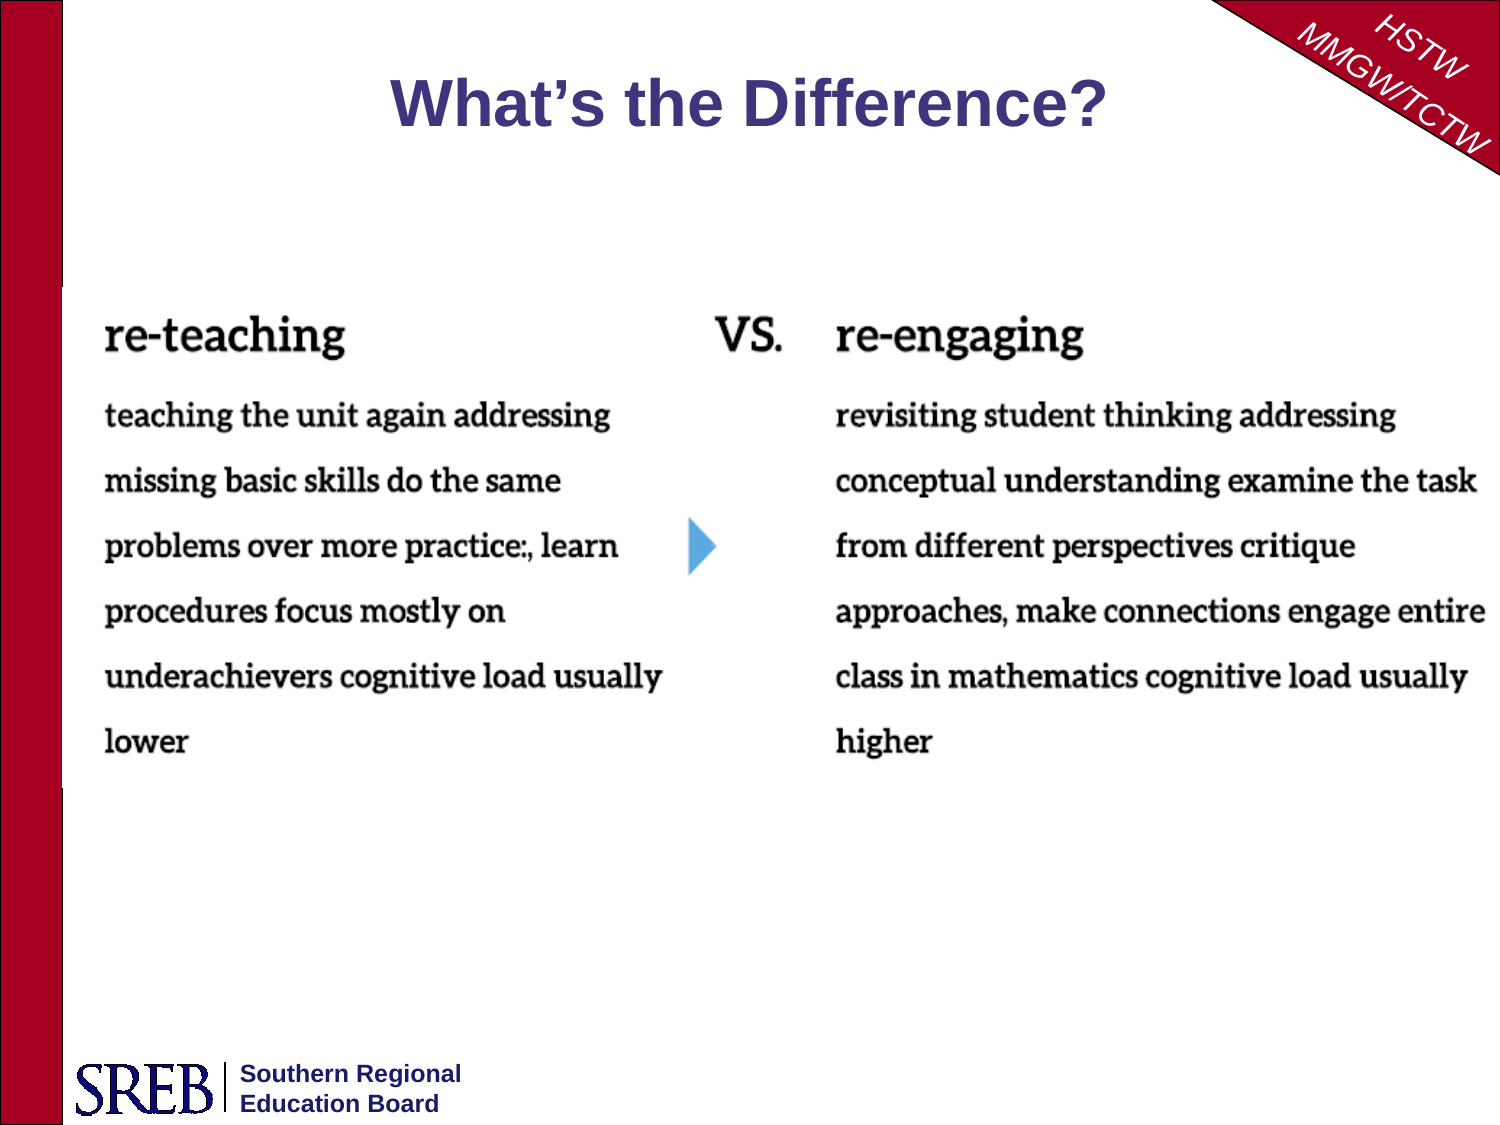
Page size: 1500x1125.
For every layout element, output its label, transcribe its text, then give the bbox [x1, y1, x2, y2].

picture [62, 287, 1500, 788]
title What’s the Difference? [74, 44, 1426, 156]
